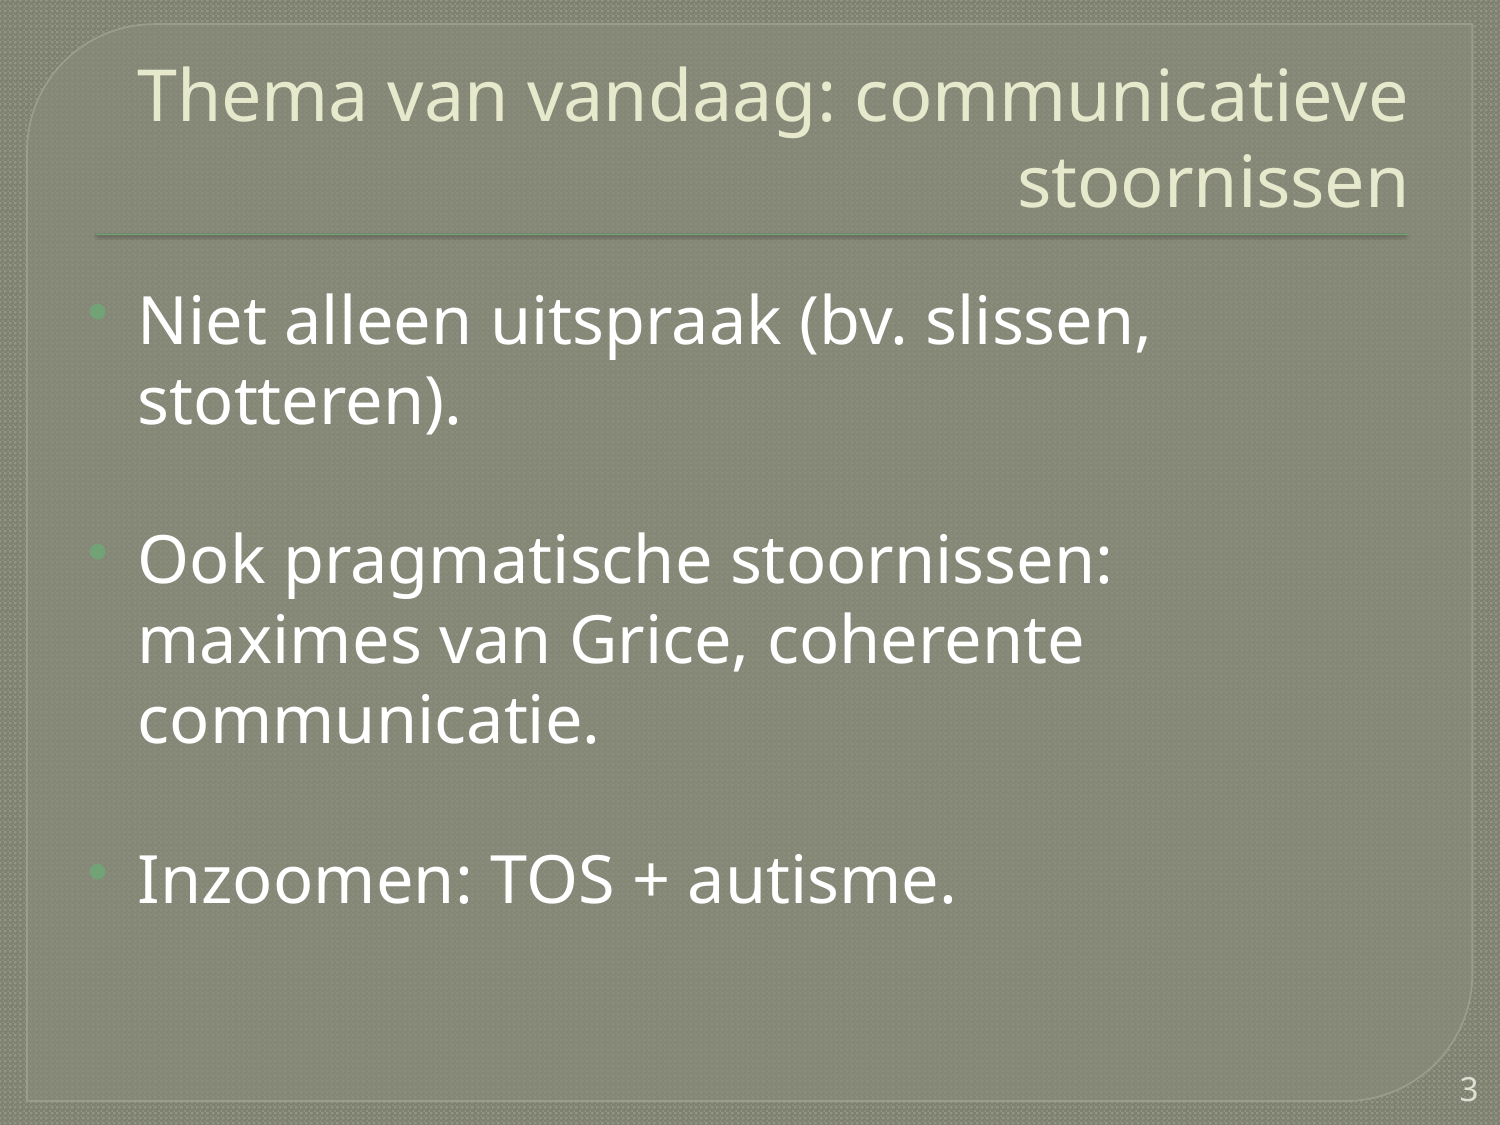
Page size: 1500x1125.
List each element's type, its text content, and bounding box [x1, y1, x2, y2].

slide_number 3 [1417, 1068, 1494, 1114]
list Niet alleen uitspraak (bv. slissen, stotteren). Ook pragmatische stoornissen: maximes van Grice, coherente communicatie. Inzoomen: TOS + autisme. [75, 270, 1425, 1013]
title Thema van vandaag: communicatieve stoornissen [75, 41, 1425, 230]
